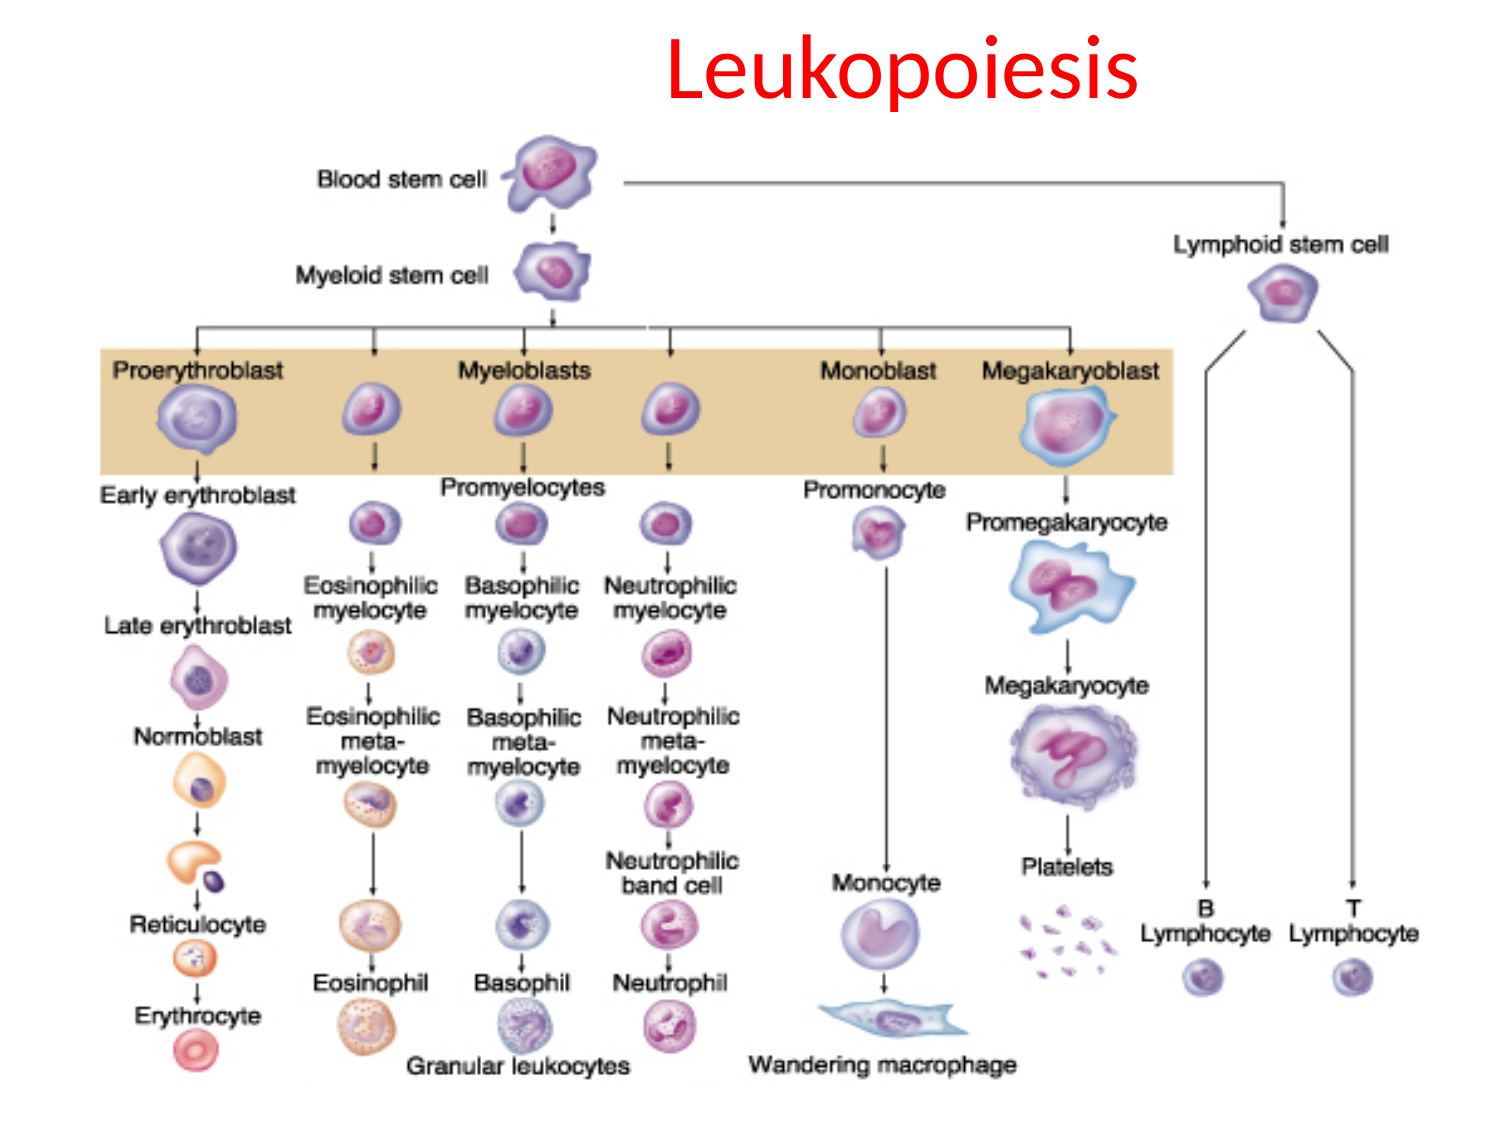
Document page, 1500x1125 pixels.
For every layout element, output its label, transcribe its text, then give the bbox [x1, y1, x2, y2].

picture [76, 112, 1448, 1083]
text_box Leukopoiesis [395, 0, 1412, 110]
